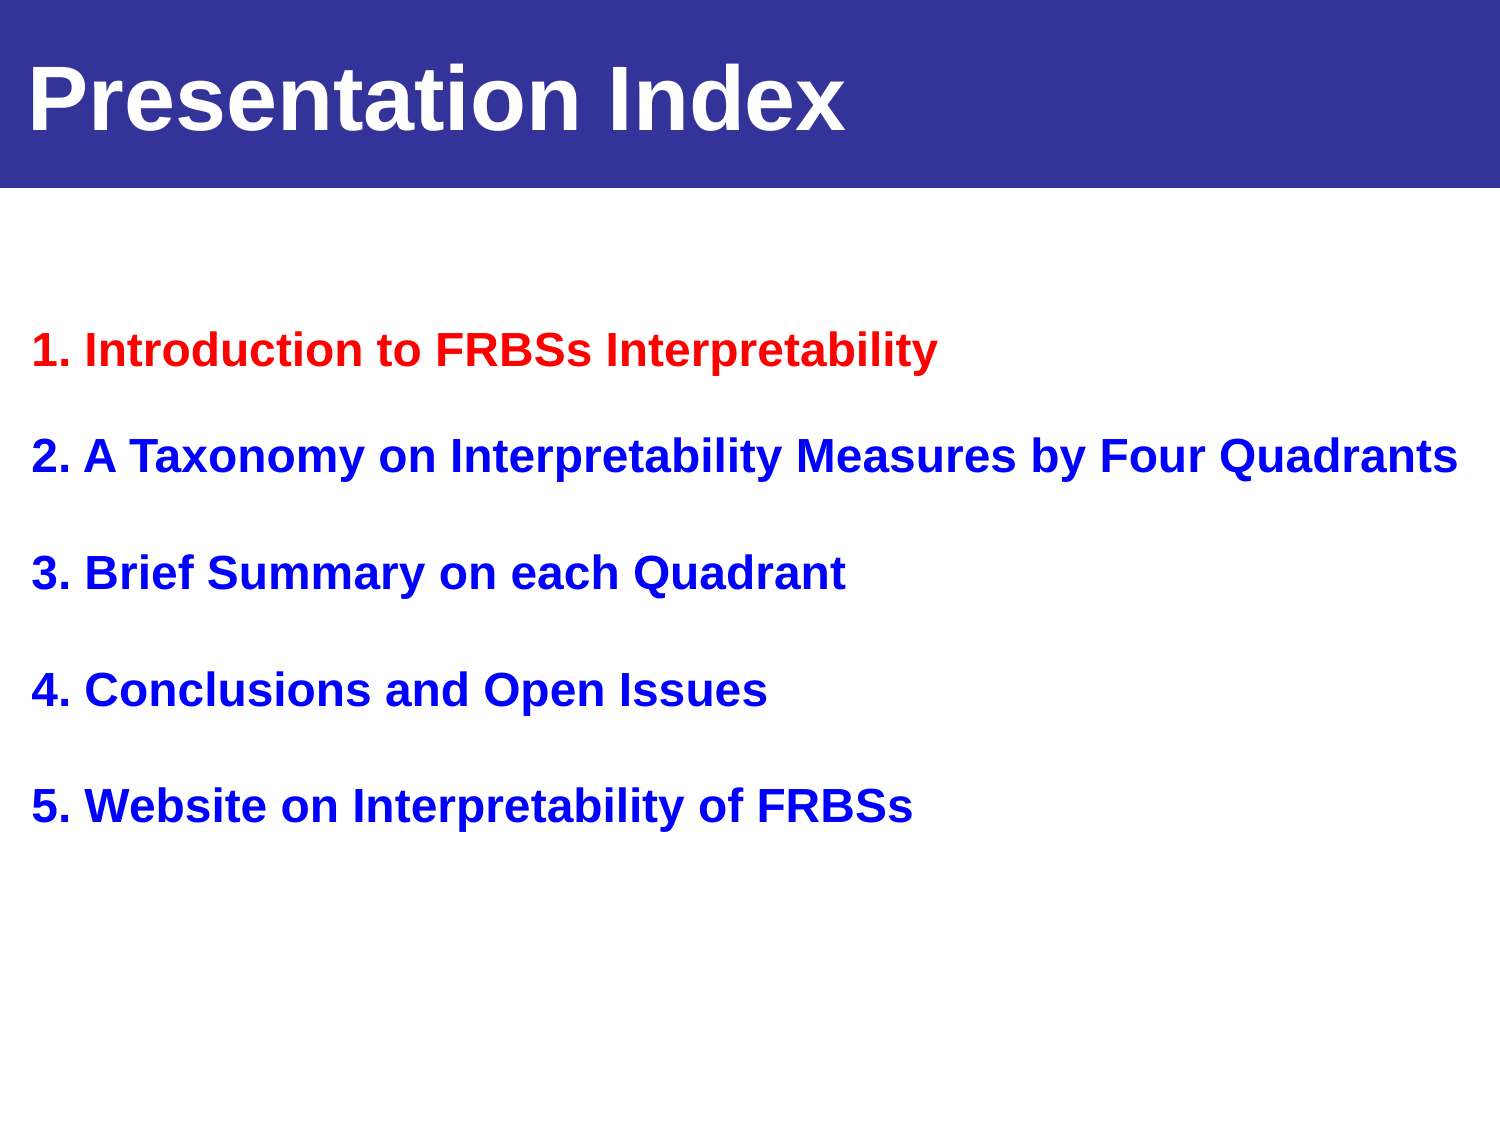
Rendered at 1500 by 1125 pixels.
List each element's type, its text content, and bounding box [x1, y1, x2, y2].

title Presentation Index [12, 0, 1500, 188]
text_box 1. Introduction to FRBSs Interpretability 2. A Taxonomy on Interpretability Measures by Four Quadrants 3. Brief Summary on each Quadrant 4. Conclusions and Open Issues 5. Website on Interpretability of FRBSs [16, 310, 1486, 841]
